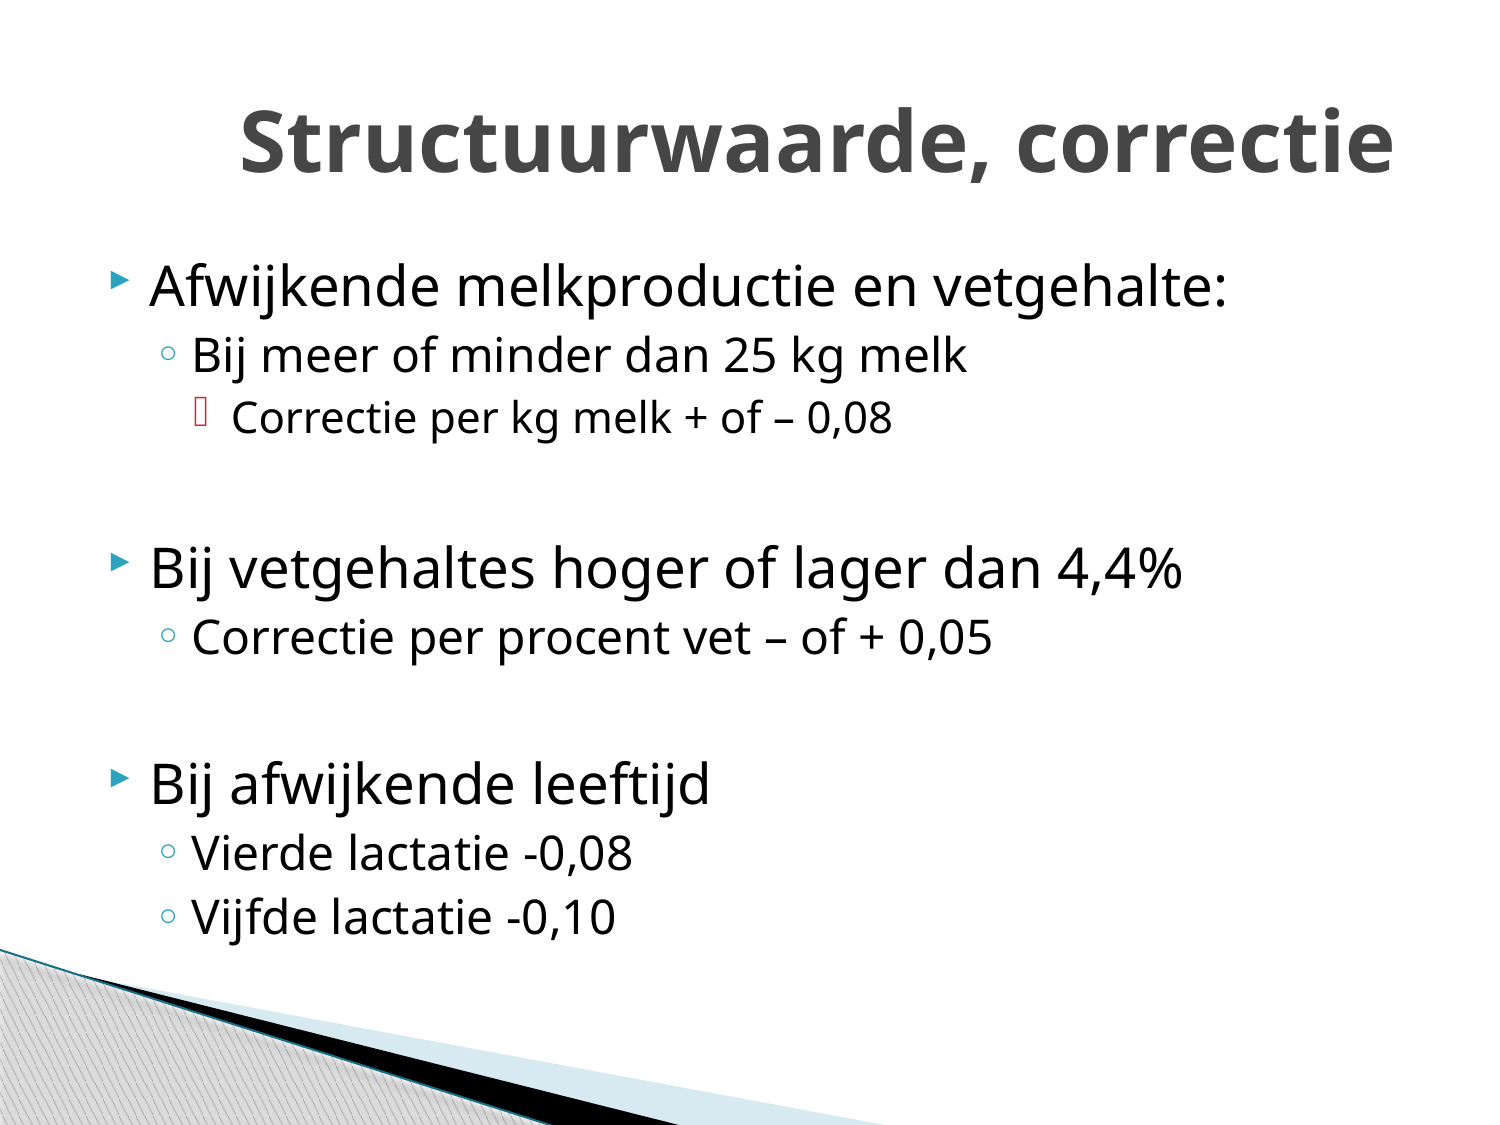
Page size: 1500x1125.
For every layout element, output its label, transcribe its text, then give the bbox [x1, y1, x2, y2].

title Structuurwaarde, correctie [75, 45, 1425, 233]
list Afwijkende melkproductie en vetgehalte: Bij meer of minder dan 25 kg melk Correctie per kg melk + of – 0,08 Bij vetgehaltes hoger of lager dan 4,4% Correctie per procent vet – of + 0,05 Bij afwijkende leeftijd Vierde lactatie -0,08 Vijfde lactatie -0,10 [75, 243, 1425, 986]
